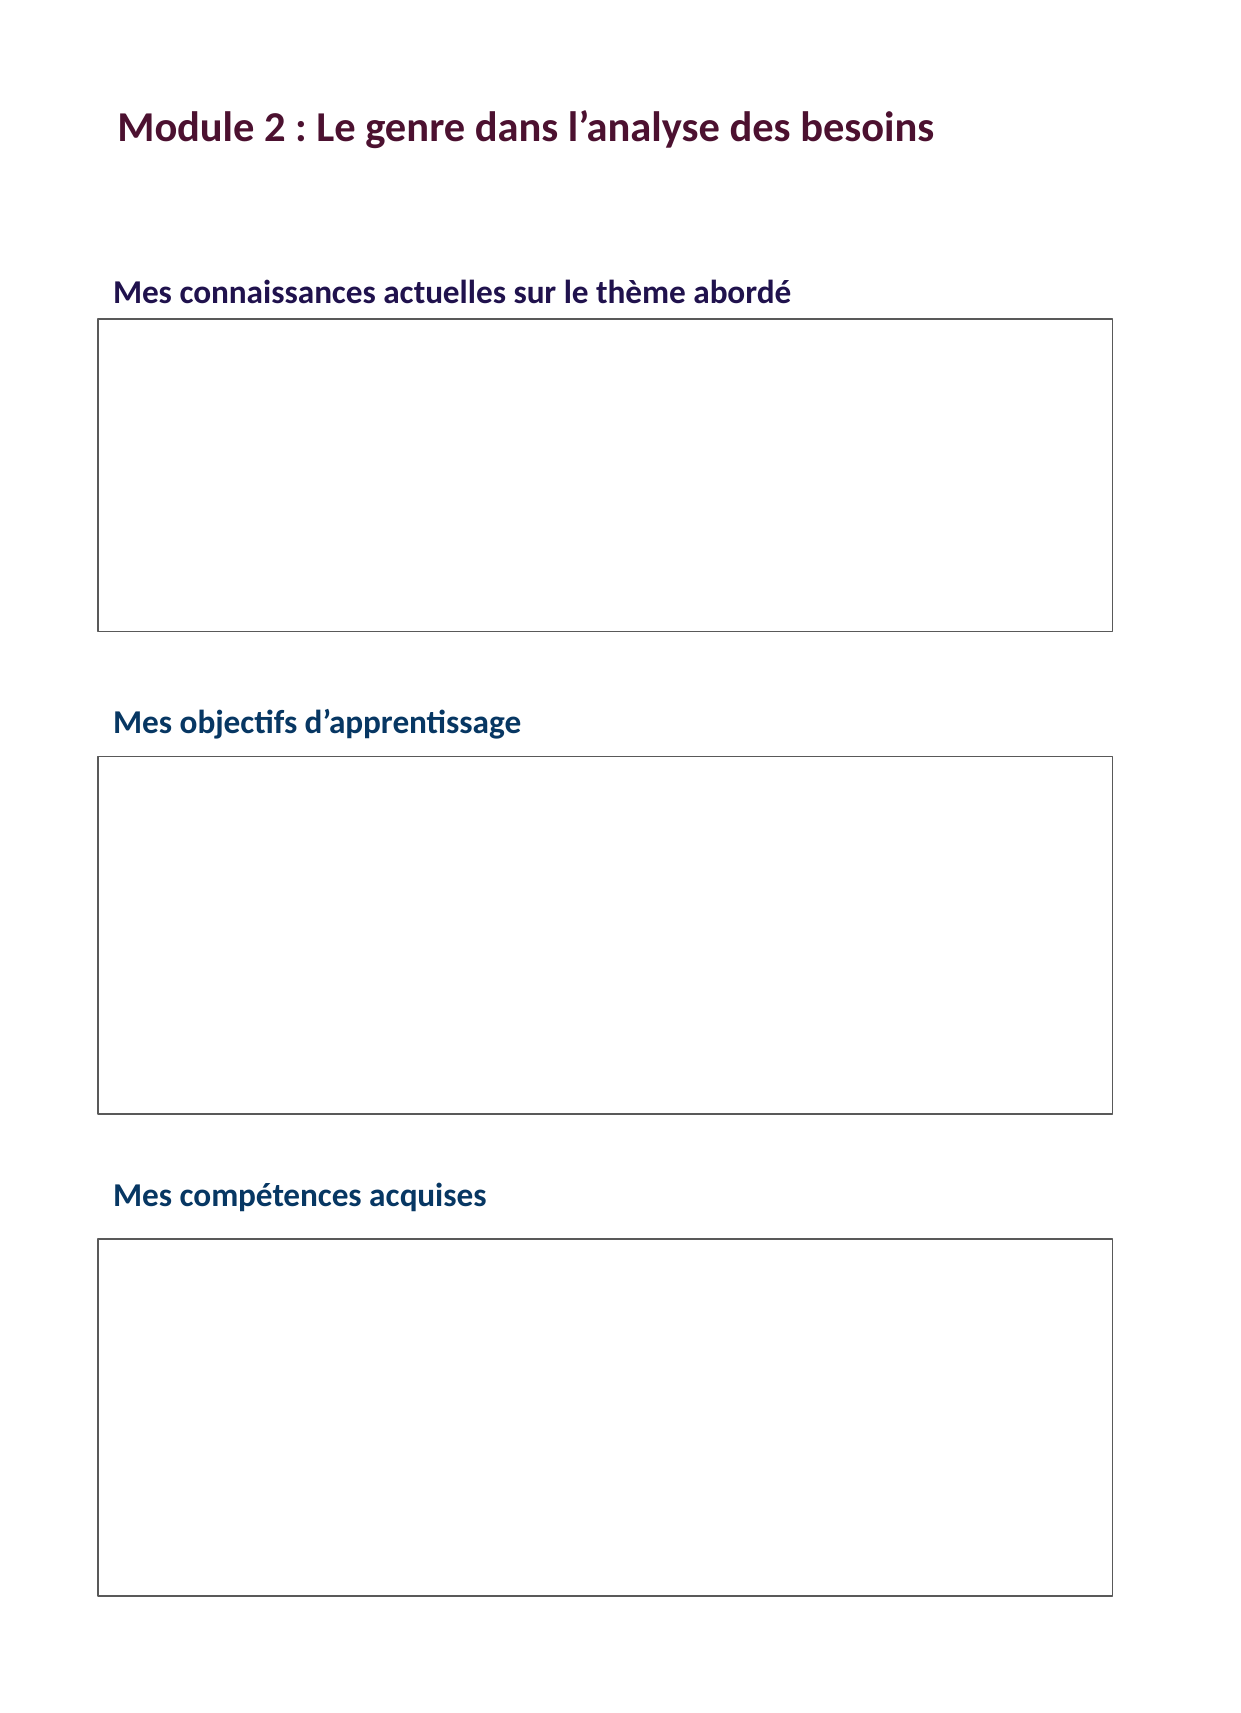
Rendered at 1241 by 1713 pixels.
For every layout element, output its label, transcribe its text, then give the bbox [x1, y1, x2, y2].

text_box [98, 1238, 1113, 1597]
text_box Mes objectifs d’apprentissage [98, 685, 1108, 756]
text_box Mes connaissances actuelles sur le thème abordé [98, 255, 1113, 318]
text_box [98, 756, 1113, 1114]
text_box Mes compétences acquises [98, 1158, 1108, 1229]
text_box [98, 318, 1113, 632]
title Module 2 : Le genre dans l’analyse des besoins [98, 79, 1142, 244]
